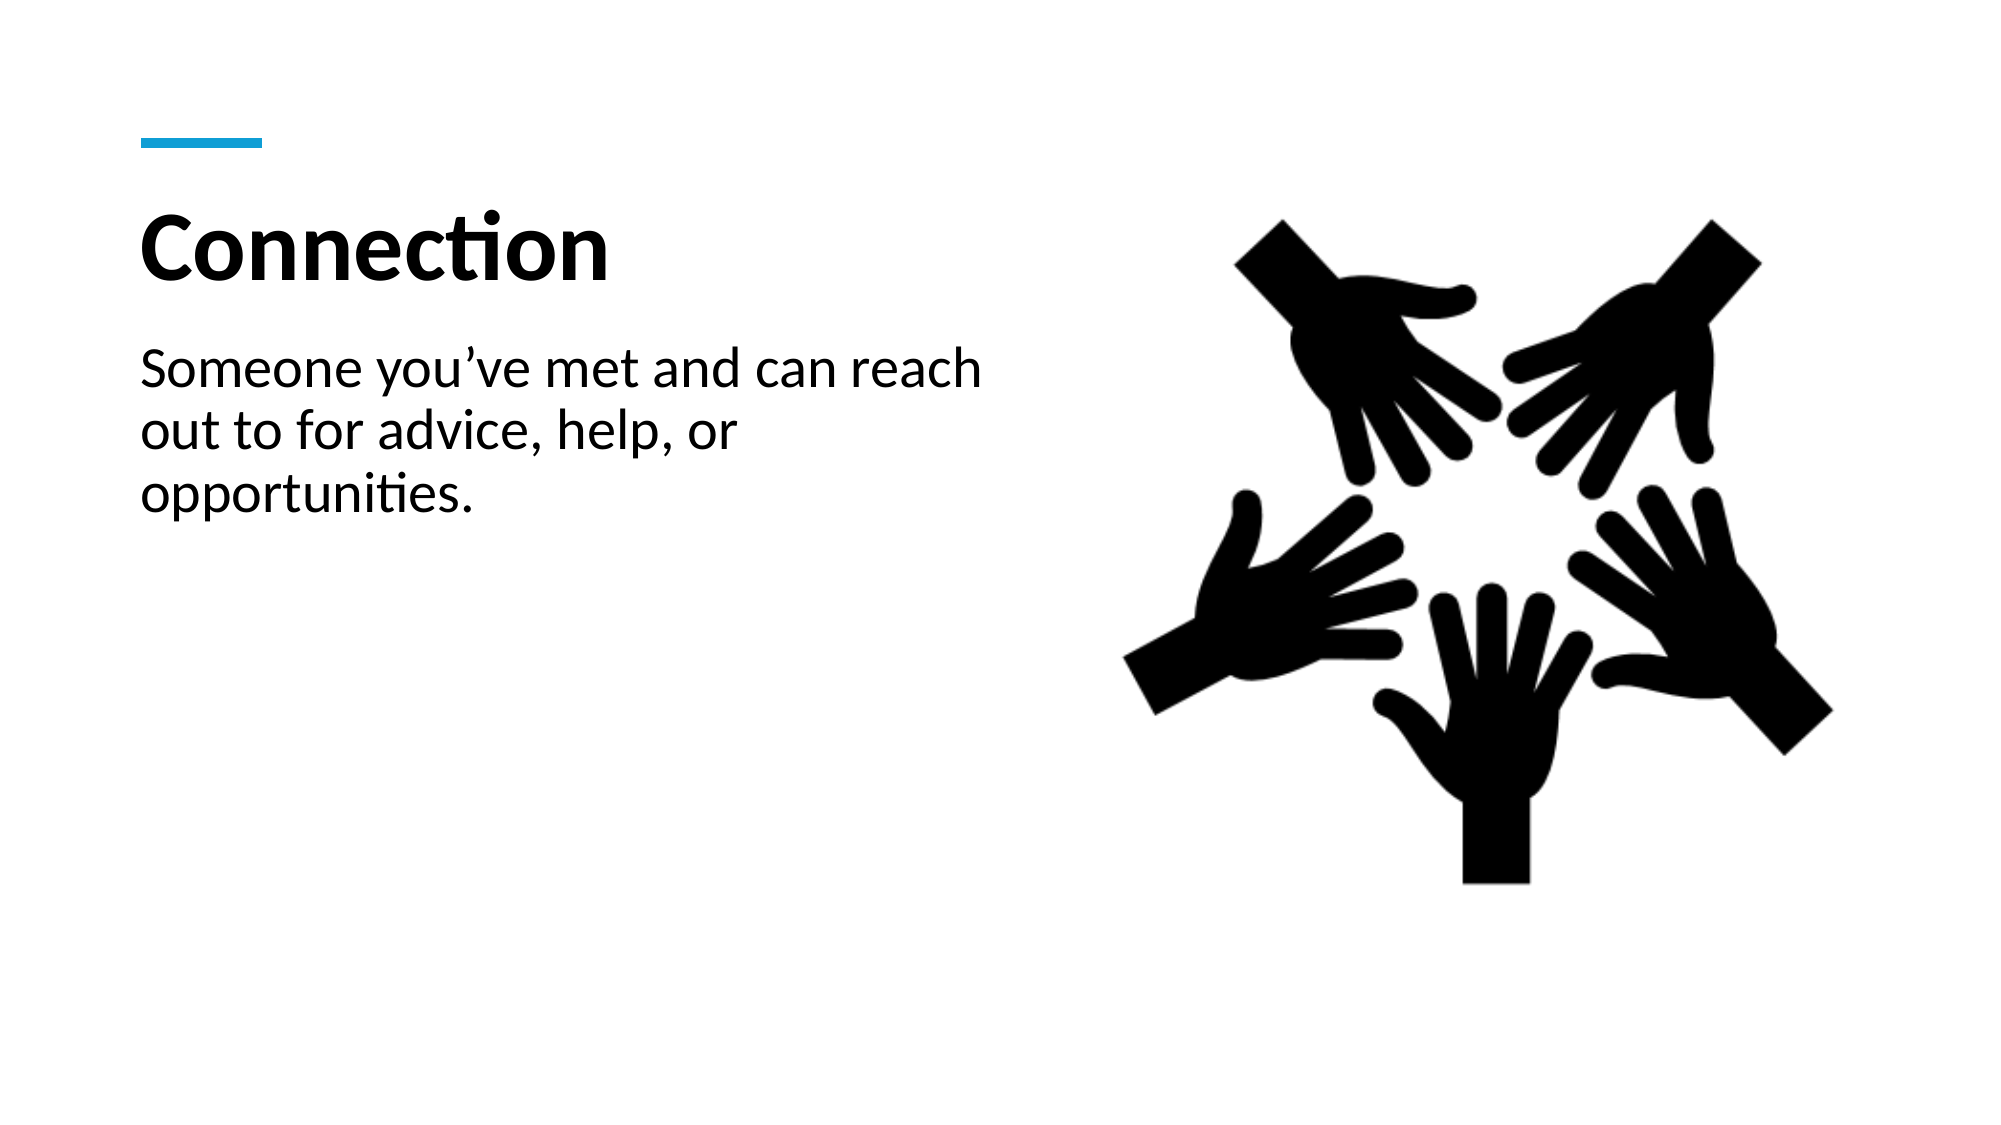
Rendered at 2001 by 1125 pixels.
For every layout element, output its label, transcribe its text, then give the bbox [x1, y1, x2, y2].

picture [1110, 186, 1847, 919]
title Connection [124, 186, 1110, 330]
list Someone you’ve met and can reach out to for advice, help, or opportunities. [124, 329, 1029, 1125]
